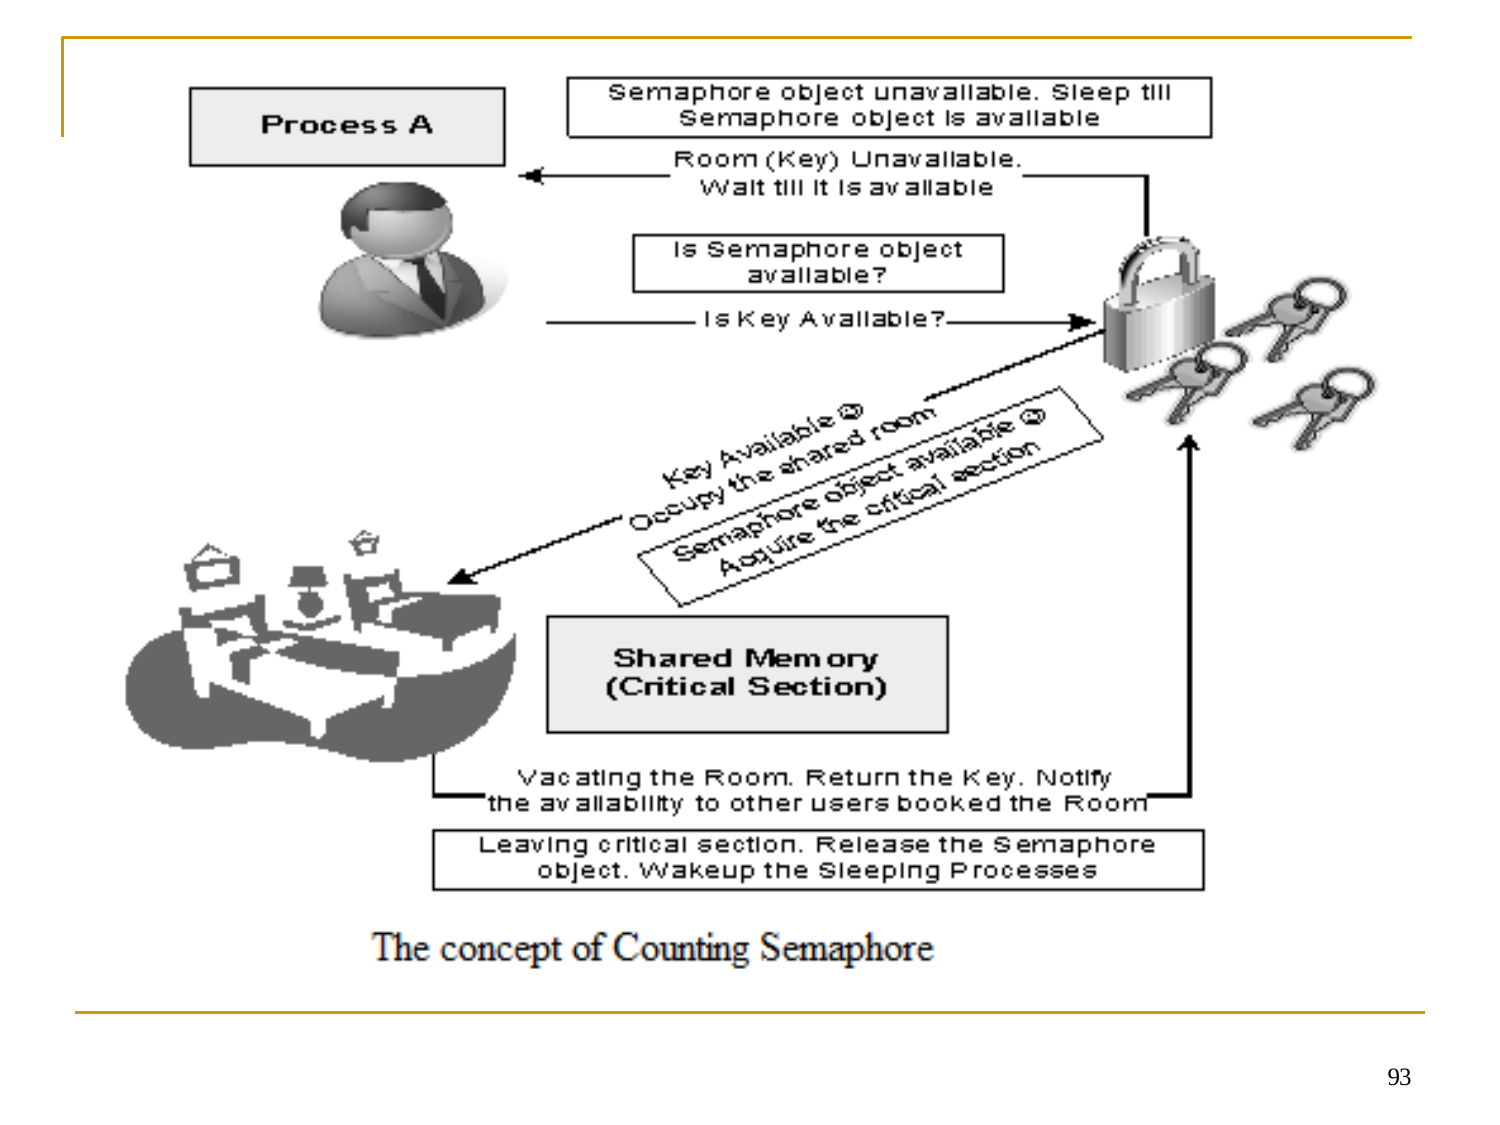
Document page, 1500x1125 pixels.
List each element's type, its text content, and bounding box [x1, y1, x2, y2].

text_box [124, 62, 1388, 1000]
slide_number 93 [1381, 1061, 1417, 1125]
